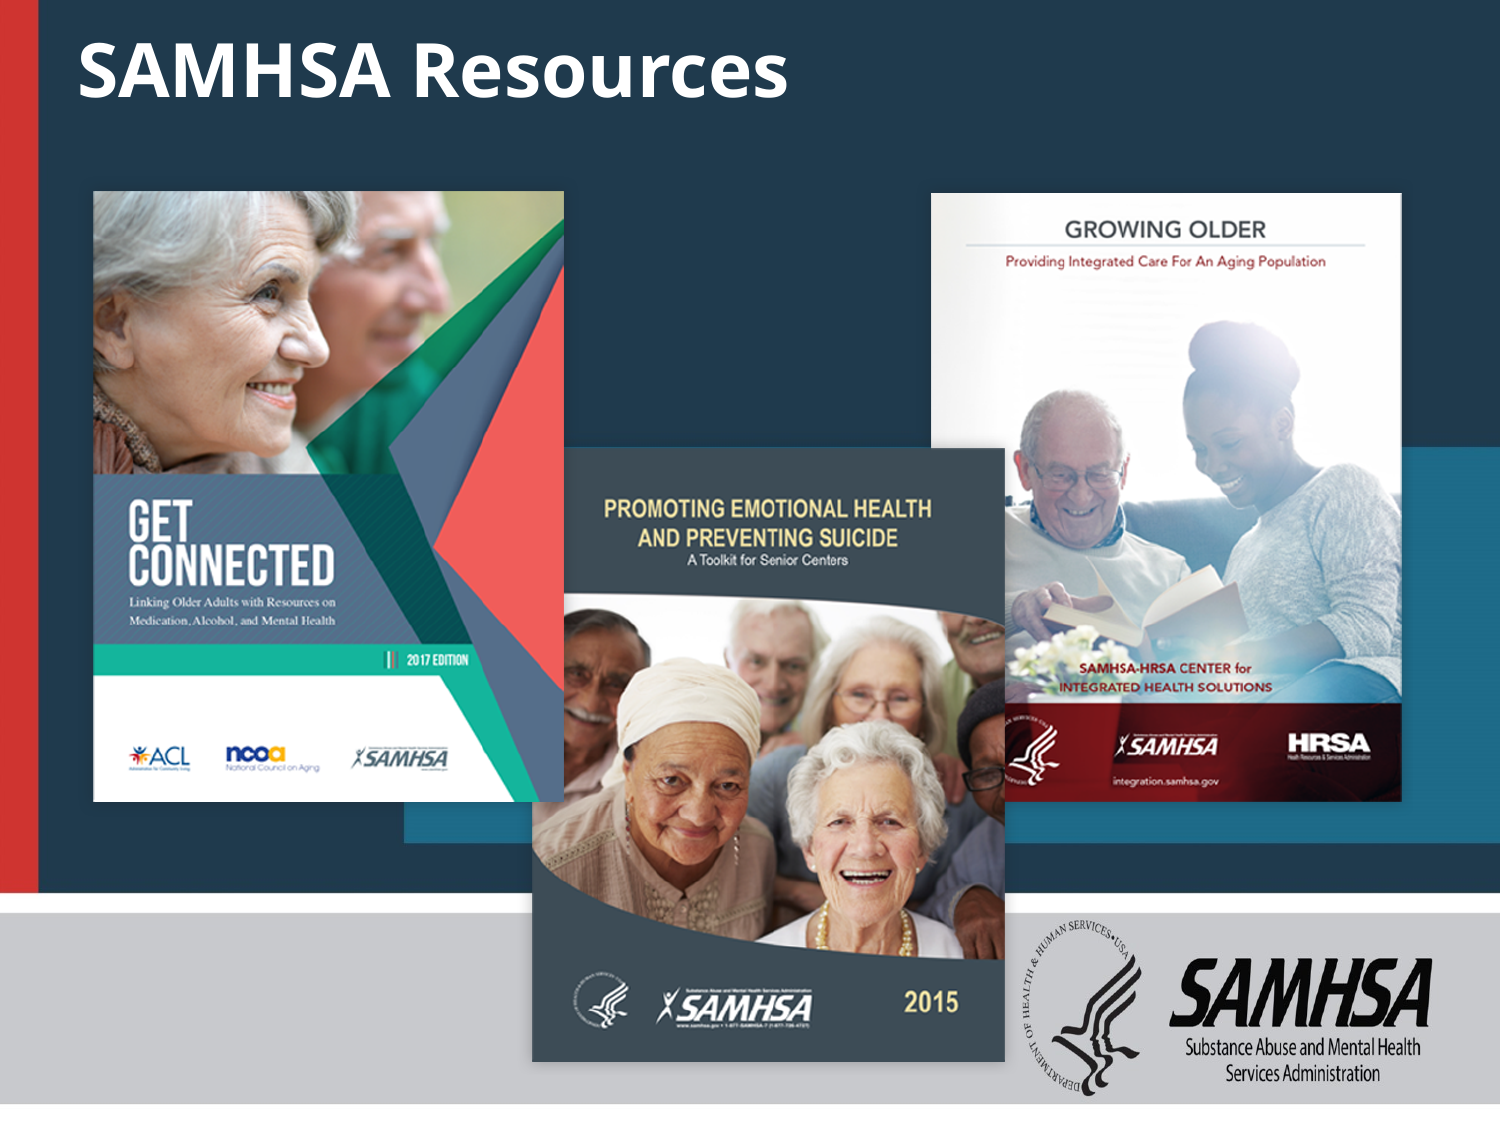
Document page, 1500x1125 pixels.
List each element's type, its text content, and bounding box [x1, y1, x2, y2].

picture [0, 0, 1500, 1125]
text_box SAMHSA Resources [62, 24, 1413, 193]
